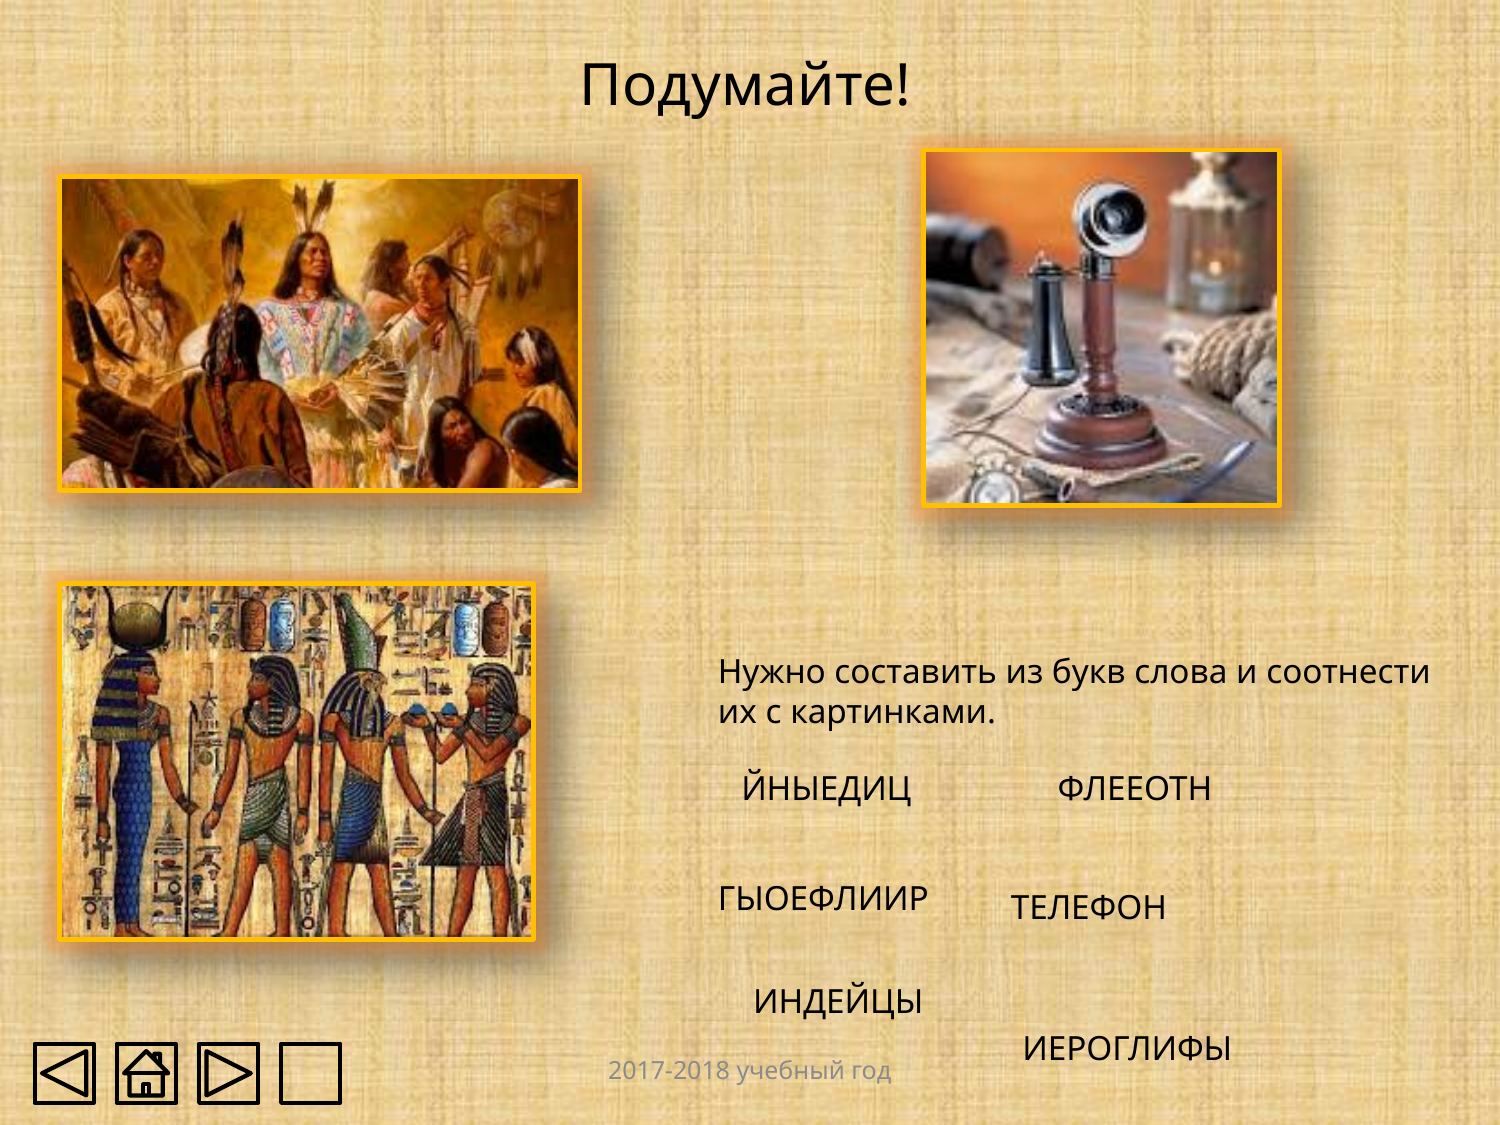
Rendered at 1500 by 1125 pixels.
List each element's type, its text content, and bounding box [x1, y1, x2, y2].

text_box ЙНЫЕДИЦ [726, 759, 996, 815]
picture [0, 0, 1500, 1125]
text_box ФЛЕЕОТН [1042, 759, 1454, 815]
text_box ГЫОЕФЛИИР [703, 870, 961, 925]
title Подумайте! [70, 23, 1421, 141]
text_box Нужно составить из букв слова и соотнести их с картинками. [703, 642, 1465, 738]
text_box ИНДЕЙЦЫ [738, 972, 985, 1028]
footer 2017-2018 учебный год [550, 1041, 950, 1102]
text_box ИЕРОГЛИФЫ [1007, 1019, 1278, 1075]
text_box ТЕЛЕФОН [996, 878, 1336, 934]
